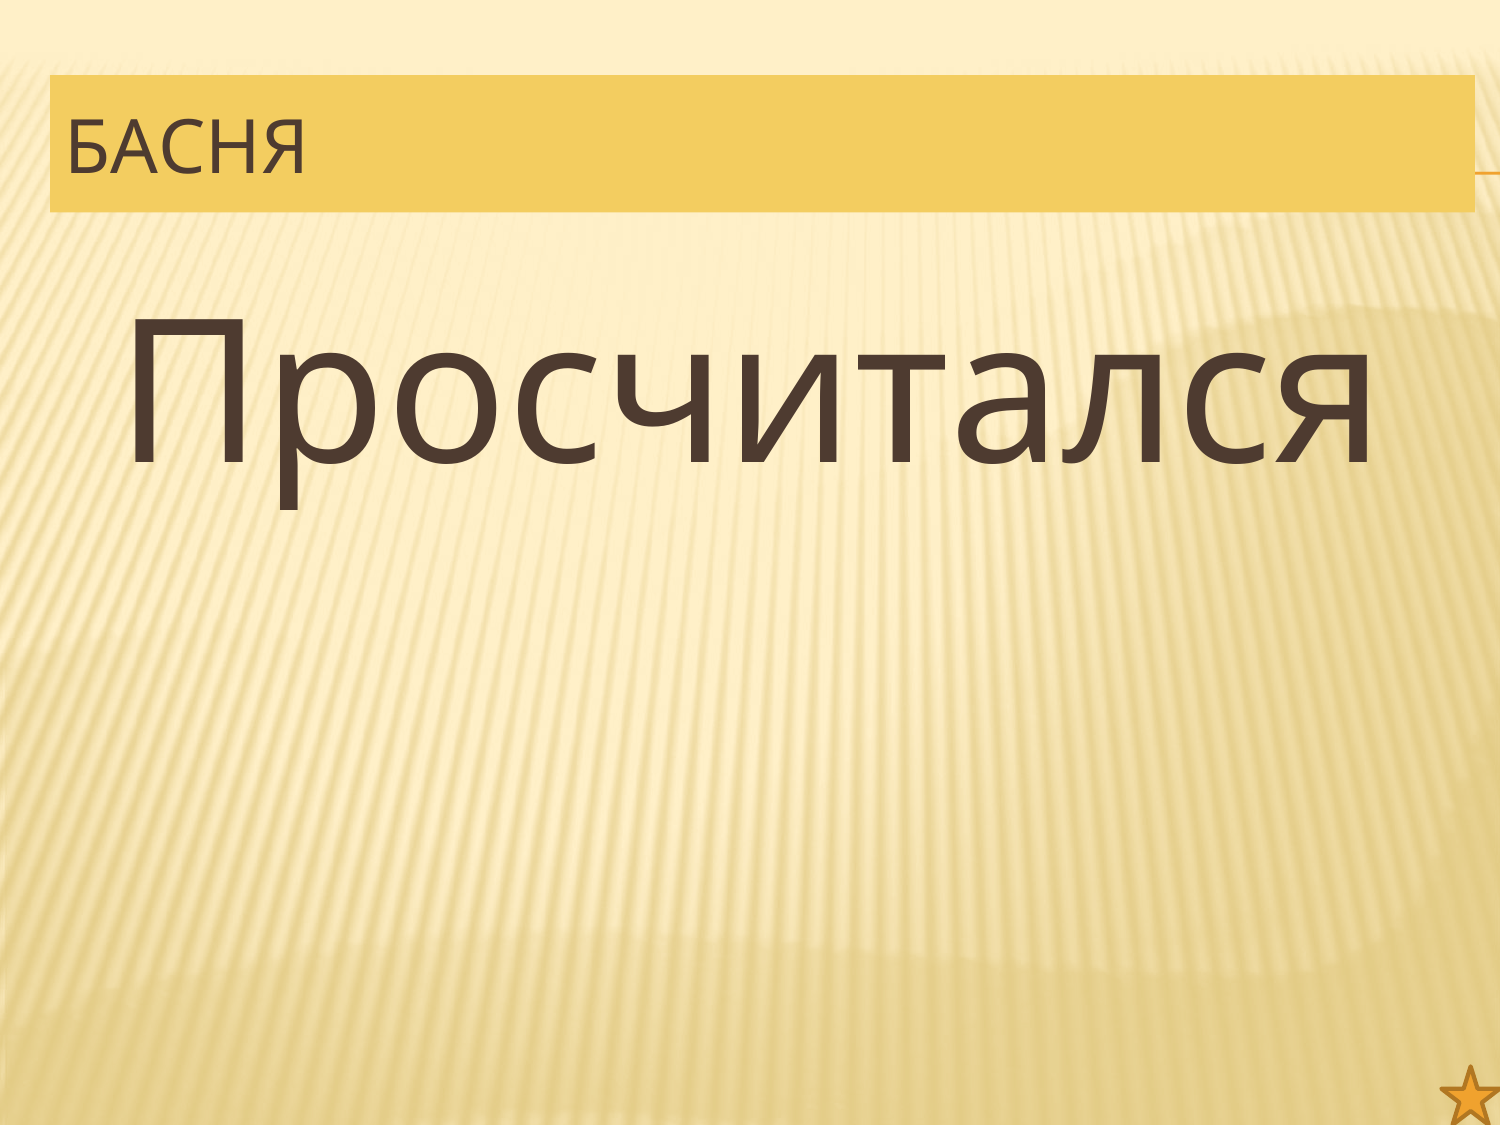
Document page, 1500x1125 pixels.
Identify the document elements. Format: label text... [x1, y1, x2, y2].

title Басня [50, 75, 1475, 213]
list Просчитался [50, 254, 1475, 998]
text_box [1439, 1064, 1500, 1125]
